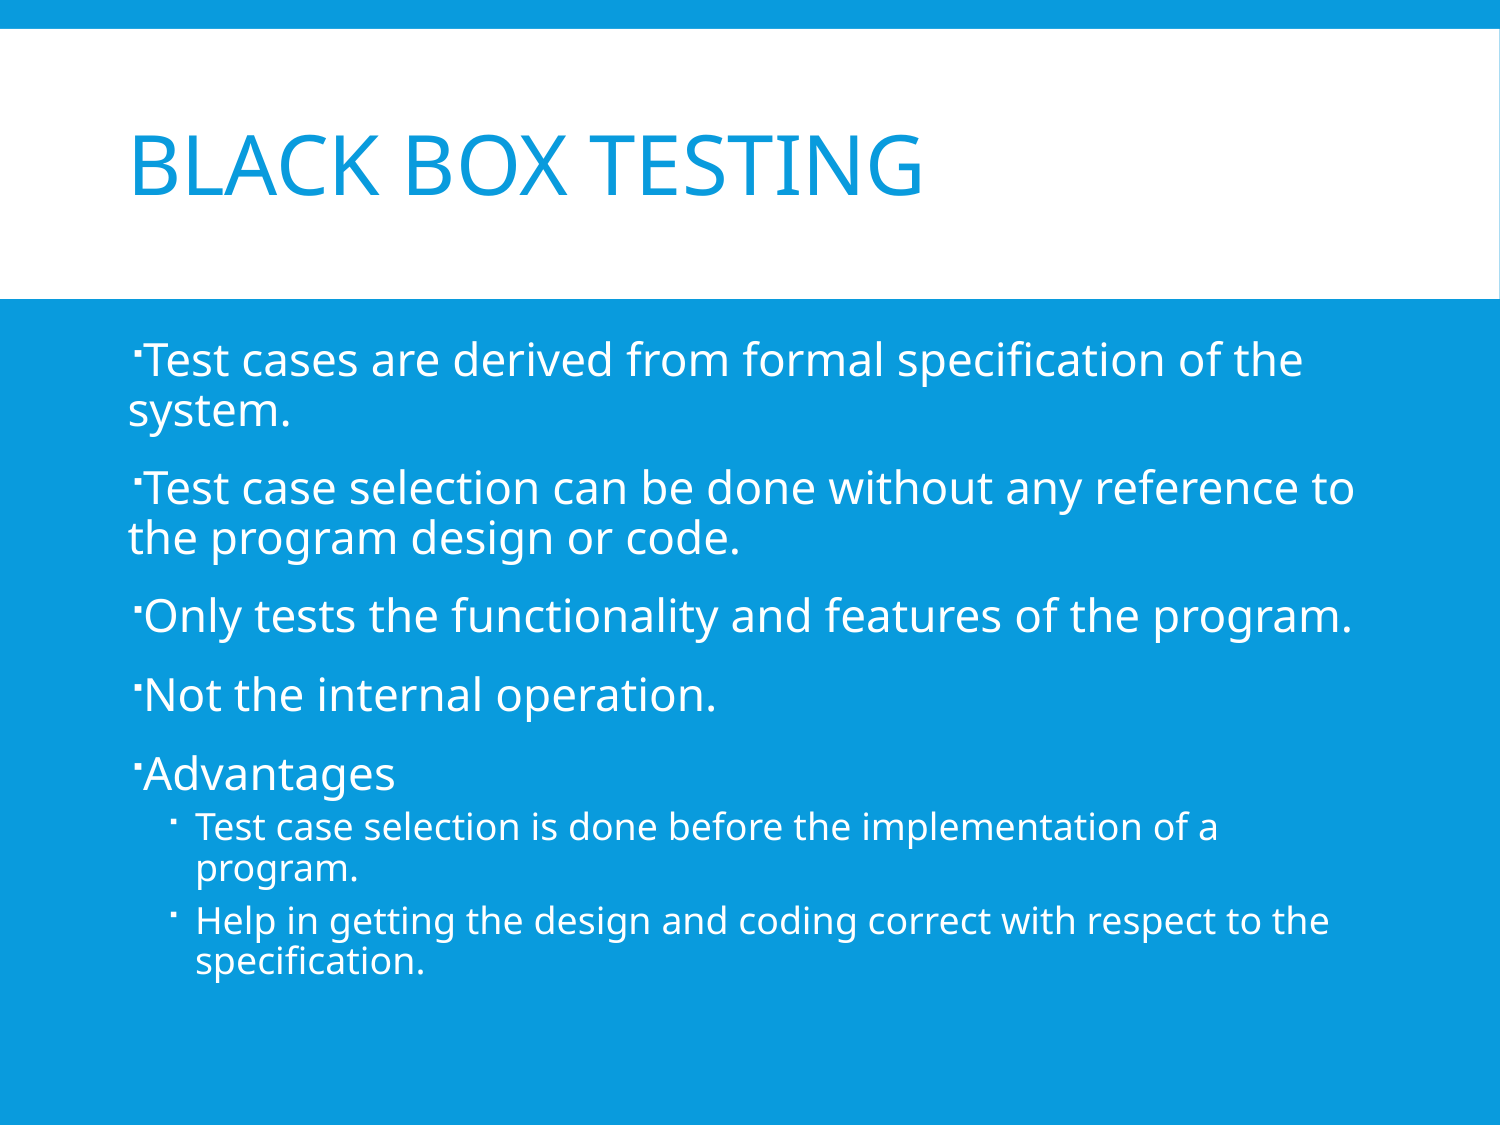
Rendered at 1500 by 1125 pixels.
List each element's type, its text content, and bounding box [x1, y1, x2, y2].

list Test cases are derived from formal specification of the system. Test case selection can be done without any reference to the program design or code. Only tests the functionality and features of the program. Not the internal operation. Advantages Test case selection is done before the implementation of a program. Help in getting the design and coding correct with respect to the specification. [112, 329, 1388, 1021]
title Black Box Testing [112, 46, 1388, 294]
